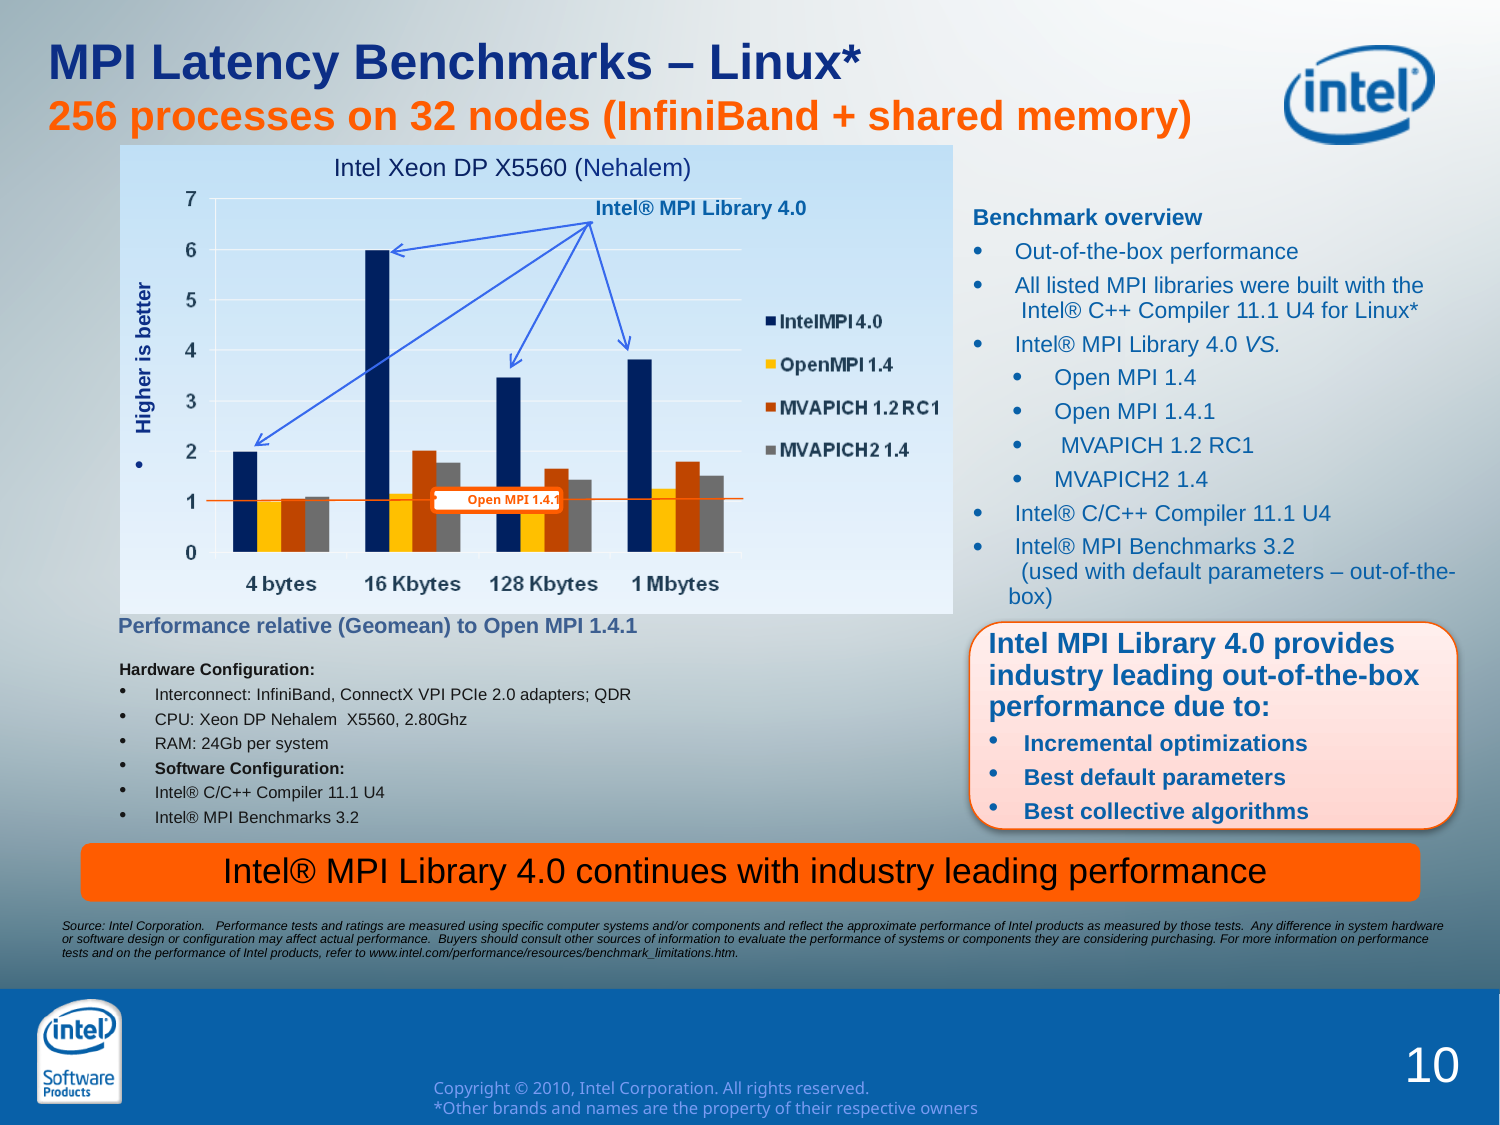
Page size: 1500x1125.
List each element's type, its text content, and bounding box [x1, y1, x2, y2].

text_box Performance relative (Geomean) to Open MPI 1.4.1 [103, 607, 891, 647]
picture [0, 0, 1500, 988]
text_box Intel MPI Library 4.0 provides industry leading out-of-the-box performance due to: Incremental optimizations Best default parameters Best collective algorithms [973, 621, 1471, 832]
text_box Hardware Configuration: Interconnect: InfiniBand, ConnectX VPI PCIe 2.0 adapters; QDR CPU: Xeon DP Nehalem X5560, 2.80Ghz RAM: 24Gb per system Software Configuration: Intel® C/C++ Compiler 11.1 U4 Intel® MPI Benchmarks 3.2 [104, 654, 683, 835]
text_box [475, 255, 623, 336]
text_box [120, 145, 954, 614]
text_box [389, 221, 592, 253]
text_box [968, 639, 973, 812]
text_box Benchmark overview Out-of-the-box performance All listed MPI libraries were built with the Intel® C++ Compiler 11.1 U4 for Linux* Intel® MPI Library 4.0 VS. Open MPI 1.4 Open MPI 1.4.1 MVAPICH 1.2 RC1 MVAPICH2 1.4 Intel® C/C++ Compiler 11.1 U4 Intel® MPI Benchmarks 3.2 (used with default parameters – out-of-the-box) [958, 198, 1500, 617]
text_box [543, 266, 674, 307]
text_box Intel® MPI Library 4.0 continues with industry leading performance [80, 843, 1421, 902]
text_box Source: Intel Corporation. Performance tests and ratings are measured using specific computer systems and/or components and reflect the approximate performance of Intel products as measured by those tests. Any difference in system hardware or software design or configuration may affect actual performance. Buyers should consult other sources of information to evaluate the performance of systems or components they are considering purchasing. For more information on performance tests and on the performance of Intel products, refer to www.intel.com/performance/resources/benchmark_limitations.htm. [62, 919, 1451, 960]
title MPI Latency Benchmarks – Linux* 256 processes on 32 nodes (InfiniBand + shared memory) [47, 28, 1457, 105]
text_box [253, 221, 594, 447]
picture [37, 999, 122, 1104]
